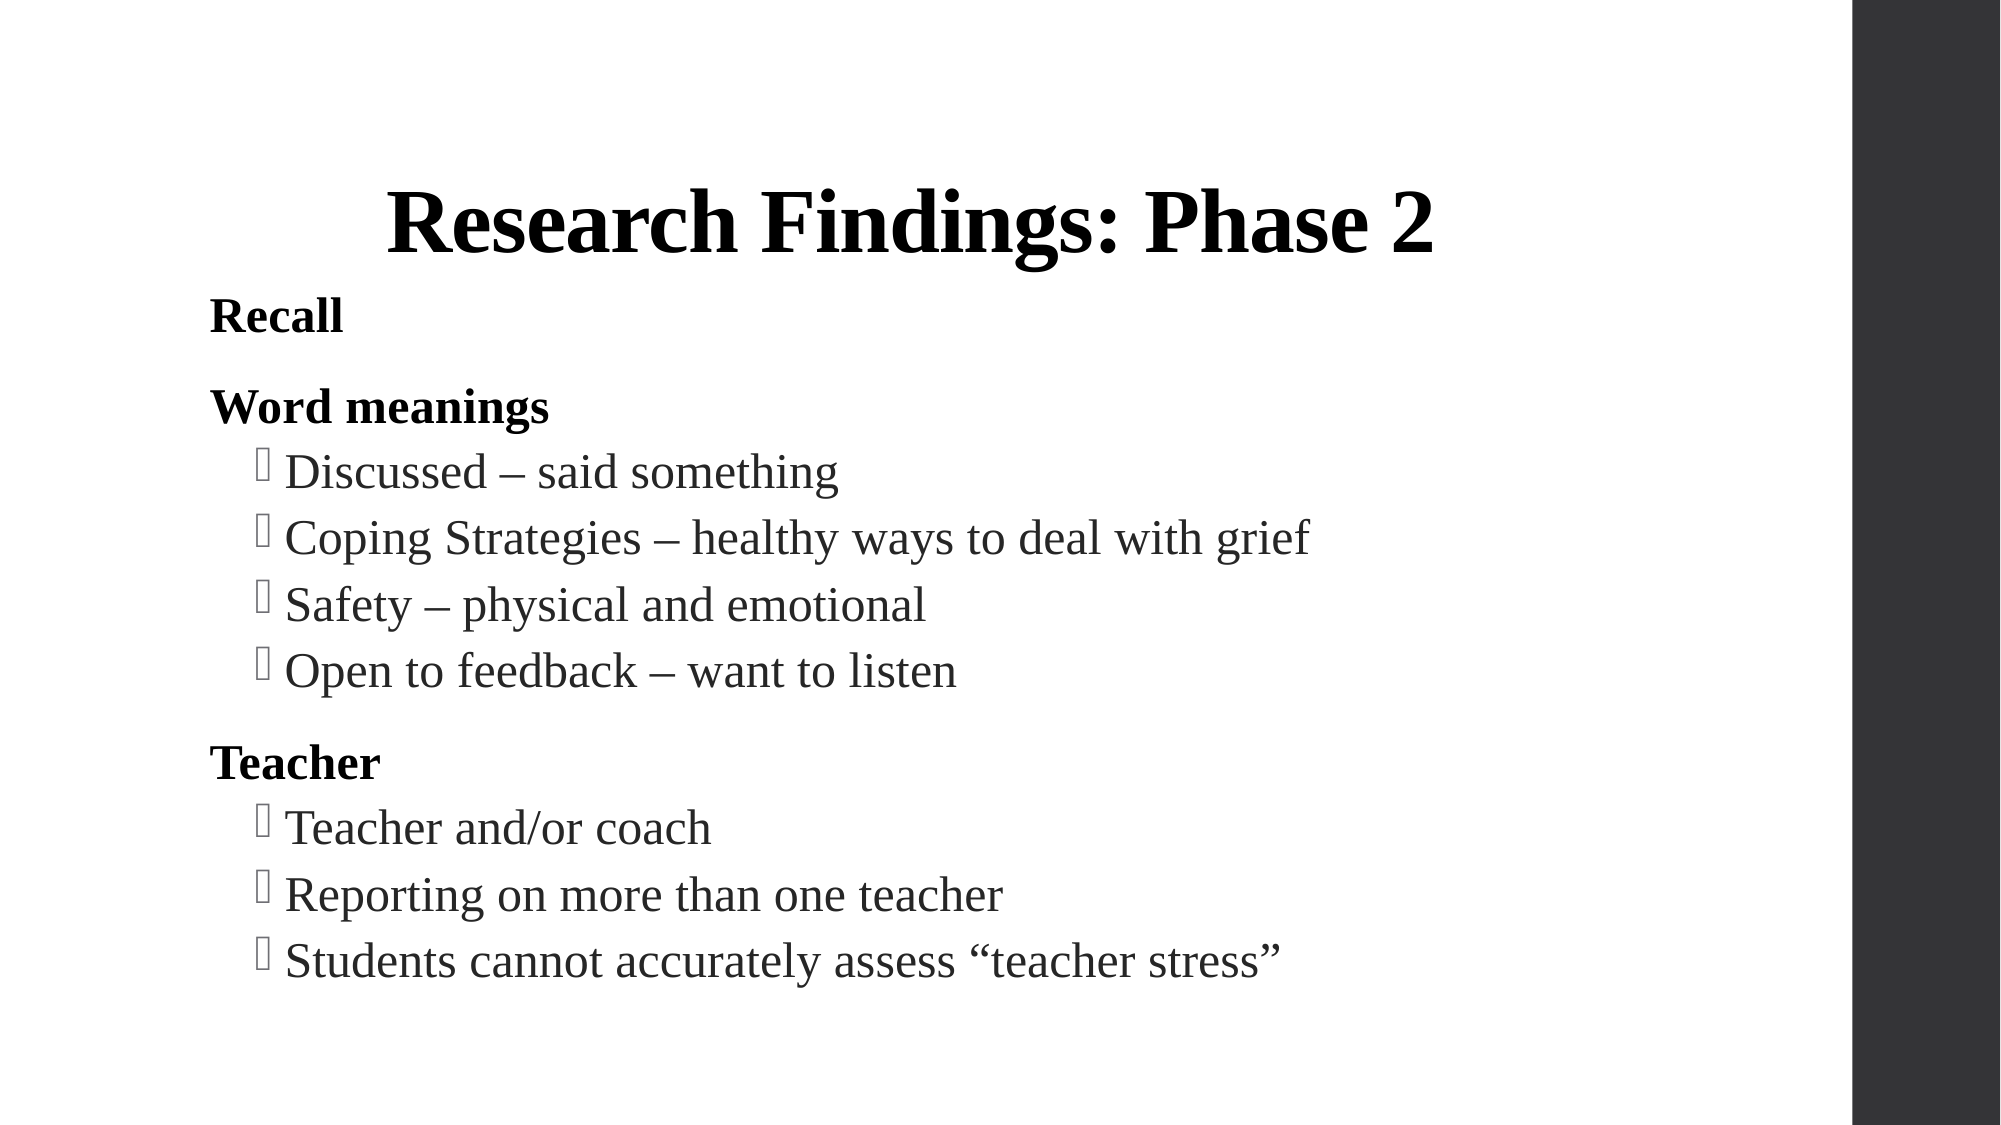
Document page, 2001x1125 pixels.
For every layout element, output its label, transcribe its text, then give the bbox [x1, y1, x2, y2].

list Recall Word meanings Discussed – said something Coping Strategies – healthy ways to deal with grief Safety – physical and emotional Open to feedback – want to listen Teacher Teacher and/or coach Reporting on more than one teacher Students cannot accurately assess “teacher stress” [194, 279, 1617, 1014]
title Research Findings: Phase 2 [116, 62, 1707, 280]
